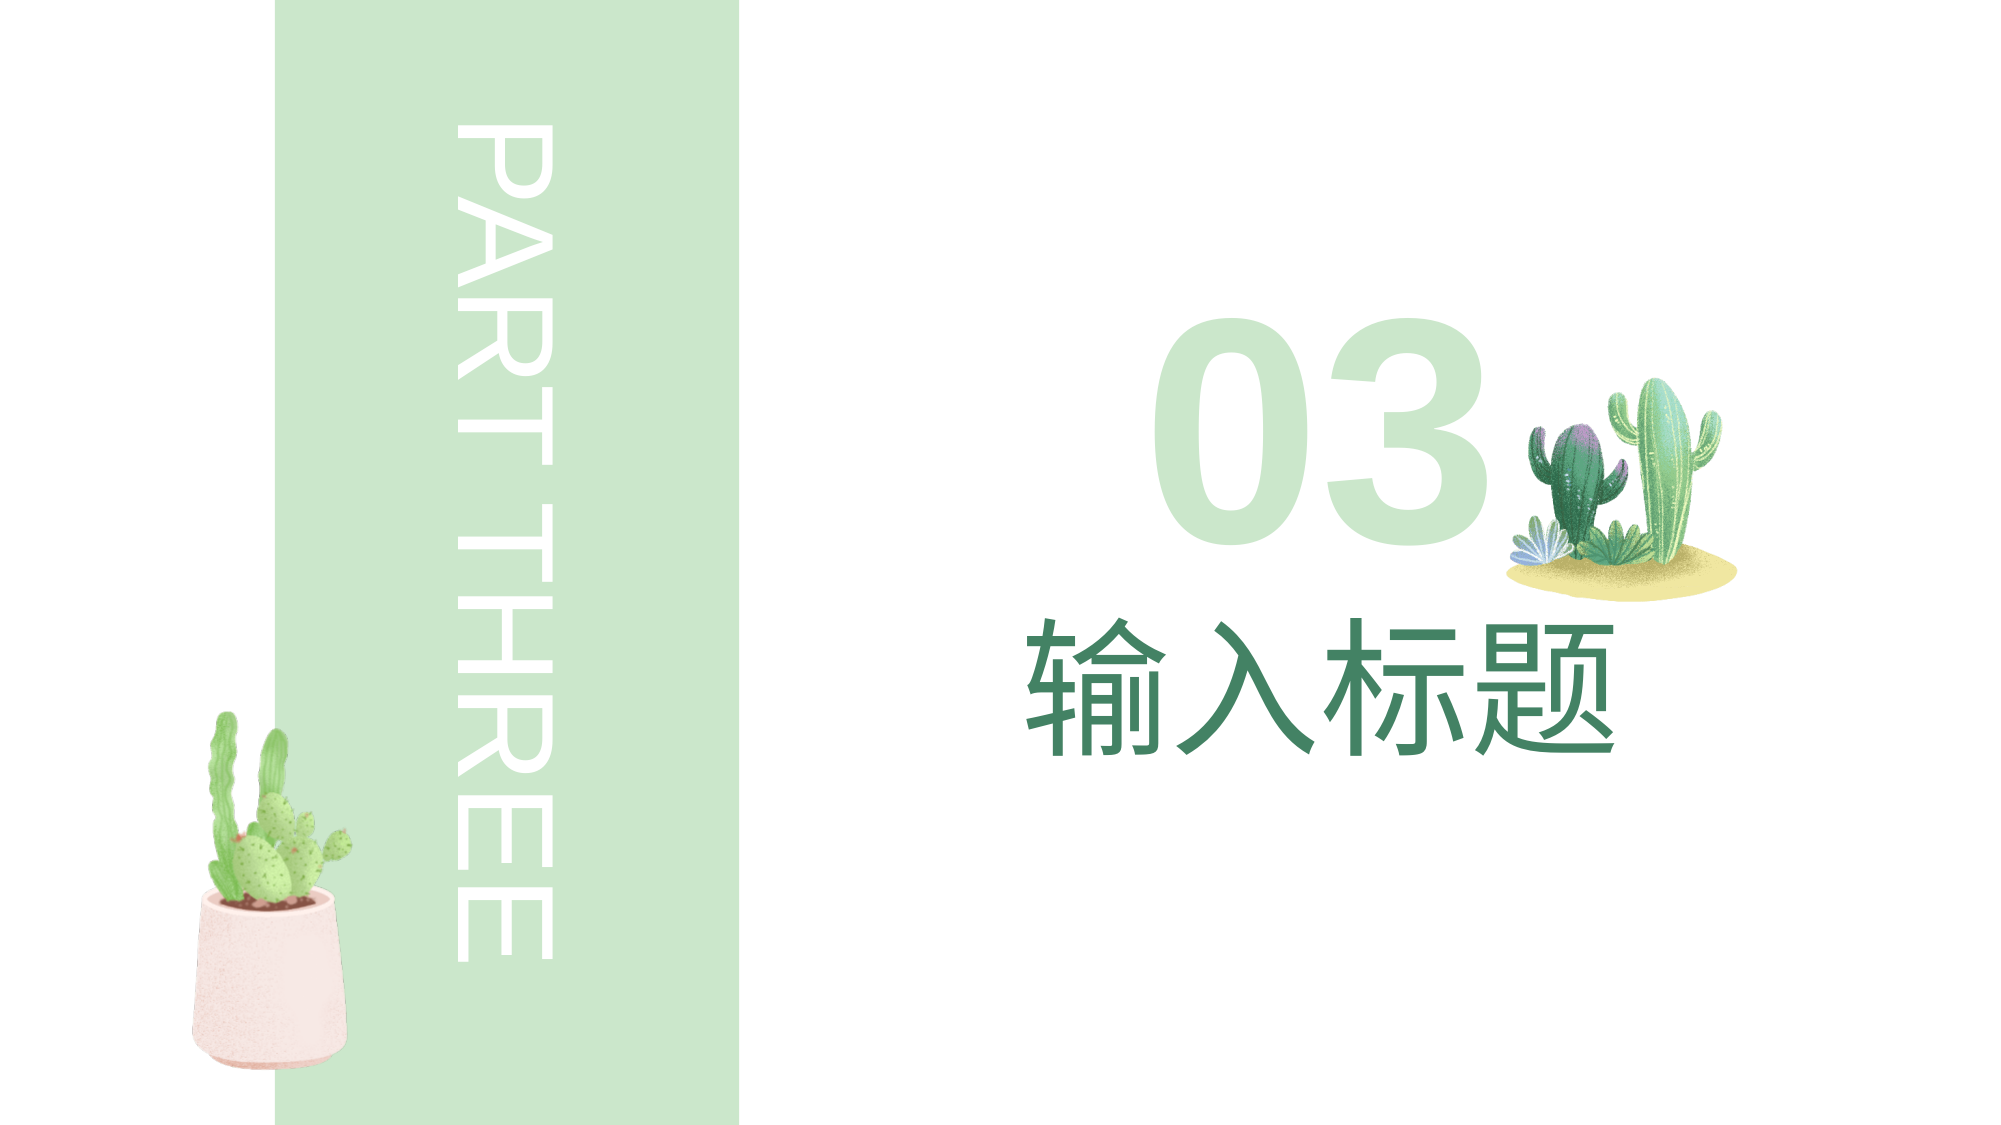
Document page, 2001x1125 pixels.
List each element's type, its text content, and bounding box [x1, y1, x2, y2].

picture [120, 670, 430, 1118]
text_box 03 [1017, 214, 1624, 586]
text_box 输入标题 [958, 586, 1684, 782]
picture [1469, 336, 1777, 644]
text_box [274, 0, 740, 1125]
text_box PART THREE [406, 99, 604, 977]
